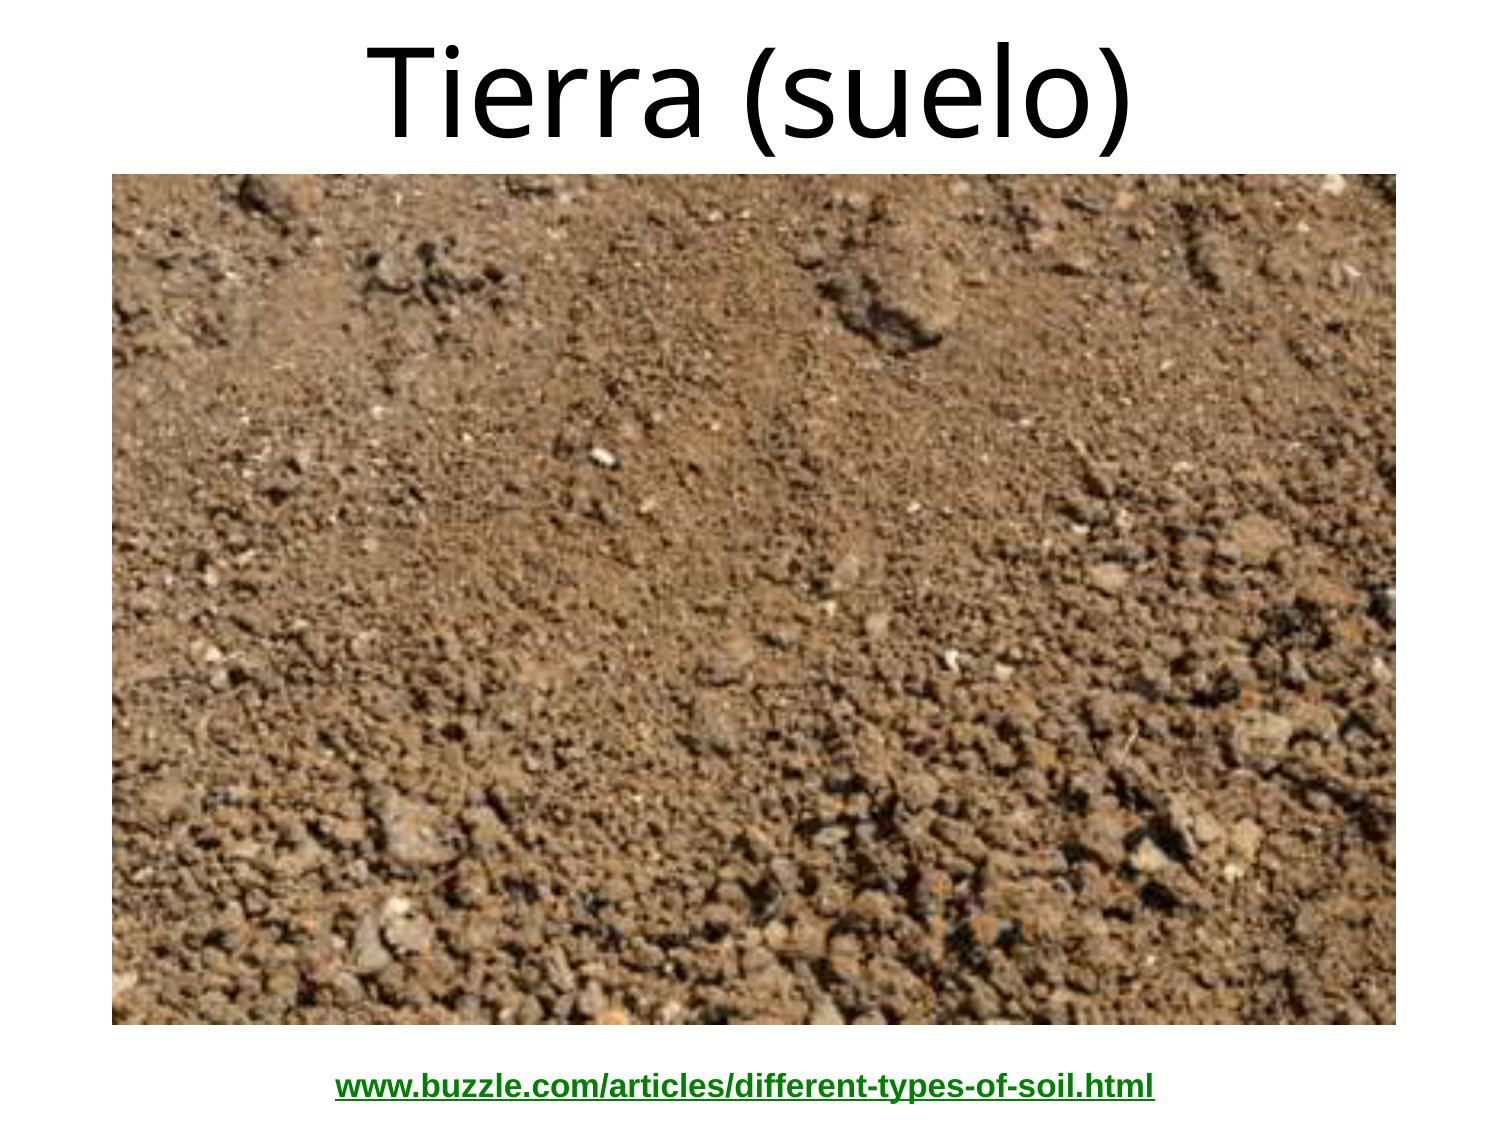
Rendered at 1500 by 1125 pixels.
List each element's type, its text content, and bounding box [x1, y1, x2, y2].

picture [112, 174, 1396, 1026]
title Tierra (suelo) [0, 0, 1500, 175]
footer www.buzzle.com/articles/different-types-of-soil.html [0, 1042, 1500, 1125]
